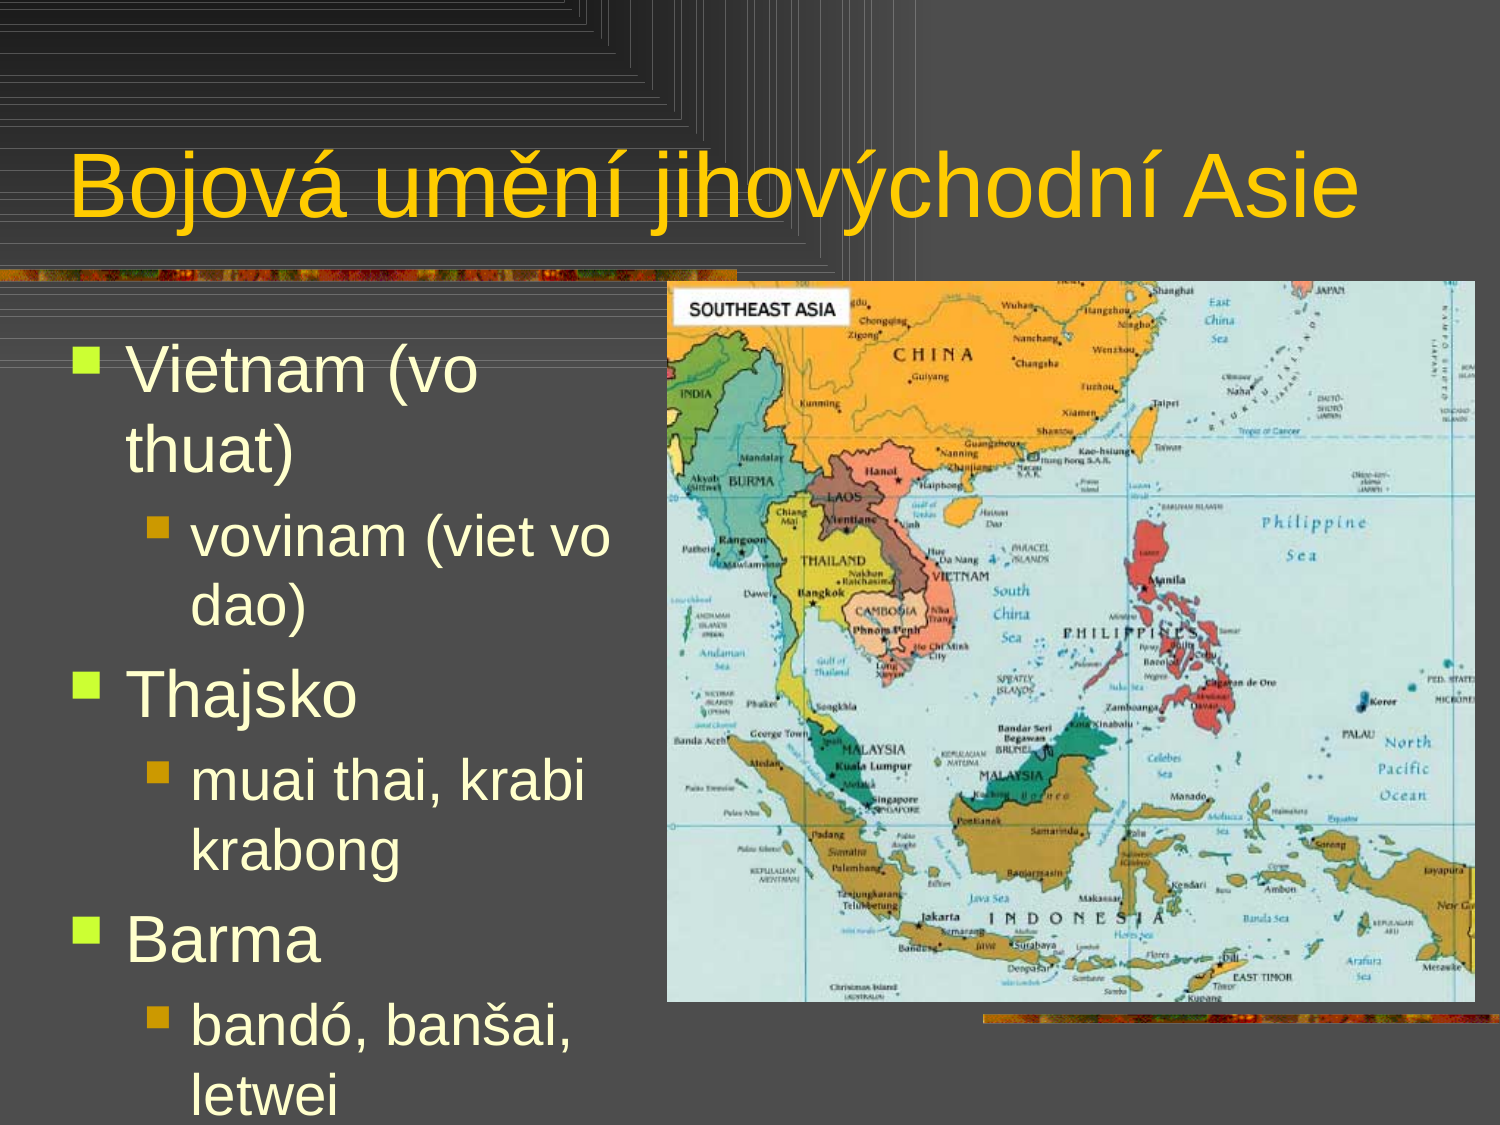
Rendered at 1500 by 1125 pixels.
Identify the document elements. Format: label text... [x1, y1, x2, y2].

list Vietnam (vo thuat) vovinam (viet vo dao) Thajsko muai thai, krabi krabong Barma bandó, banšai, letwei [53, 318, 662, 994]
picture [983, 1013, 1500, 1026]
title Bojová umění jihovýchodní Asie [51, 118, 1470, 244]
picture [0, 268, 1476, 1002]
